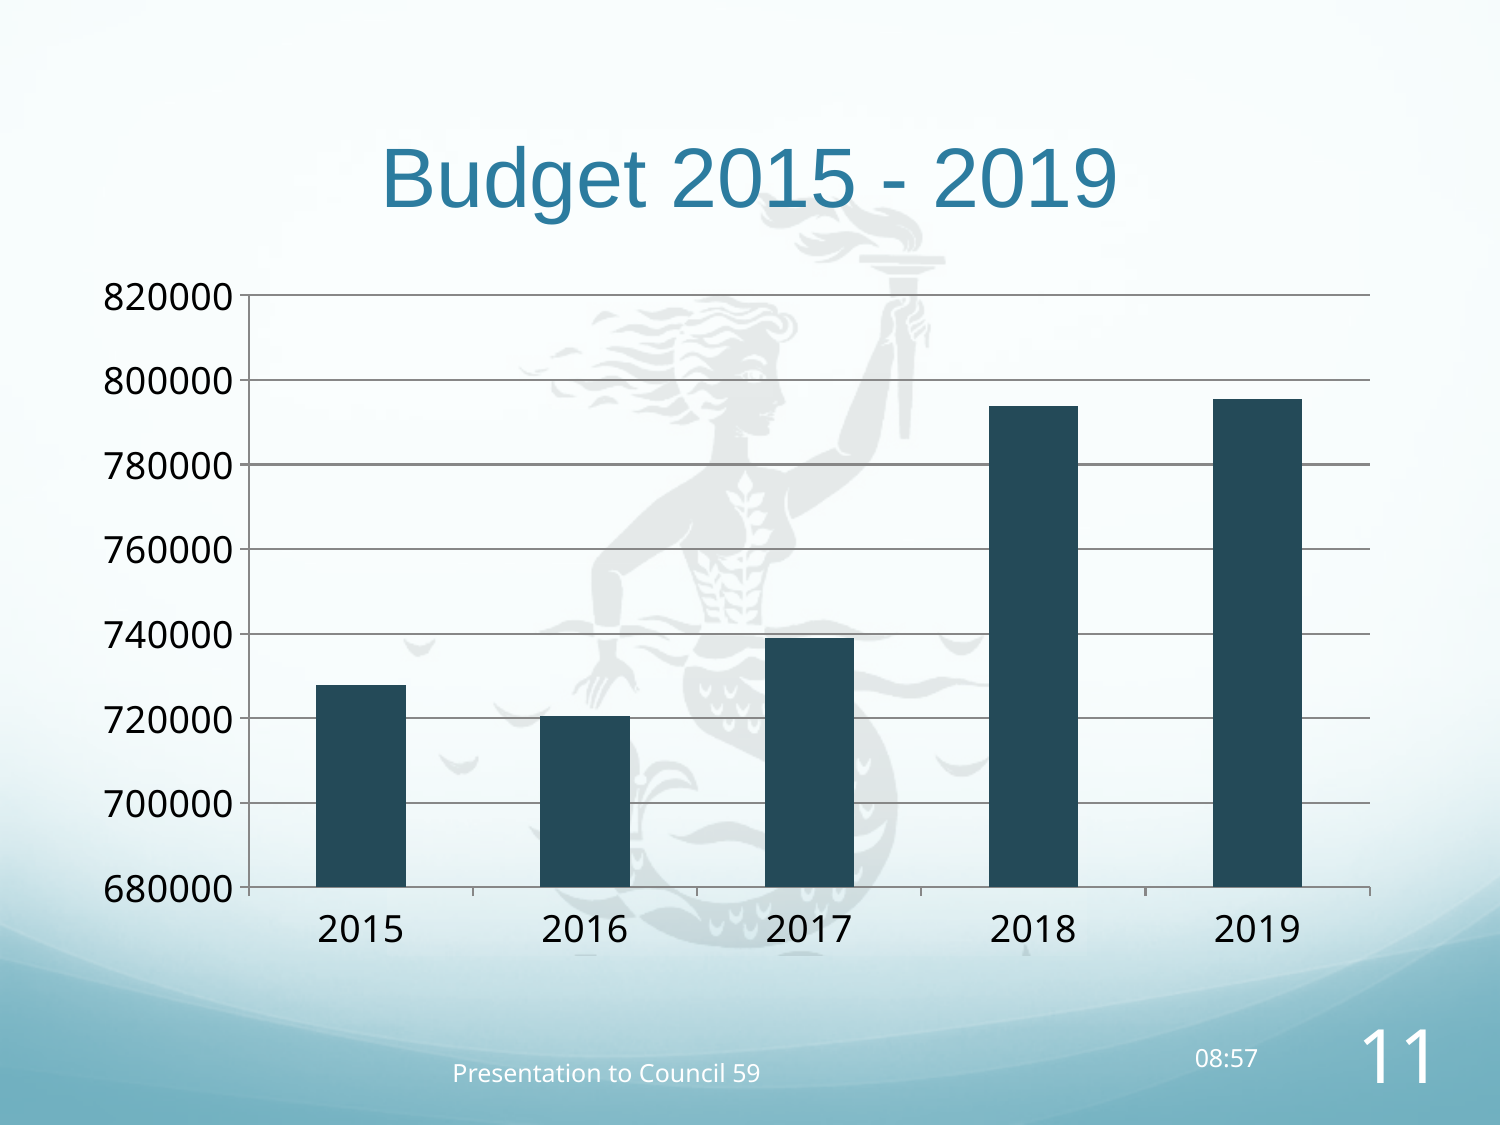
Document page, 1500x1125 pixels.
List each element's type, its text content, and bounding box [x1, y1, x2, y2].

footer Presentation to Council 59 [437, 1042, 1117, 1103]
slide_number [923, 1029, 1274, 1090]
chart [76, 254, 1397, 969]
title Budget 2015 - 2019 [75, 115, 1425, 232]
slide_number 11 [1295, 1029, 1459, 1090]
